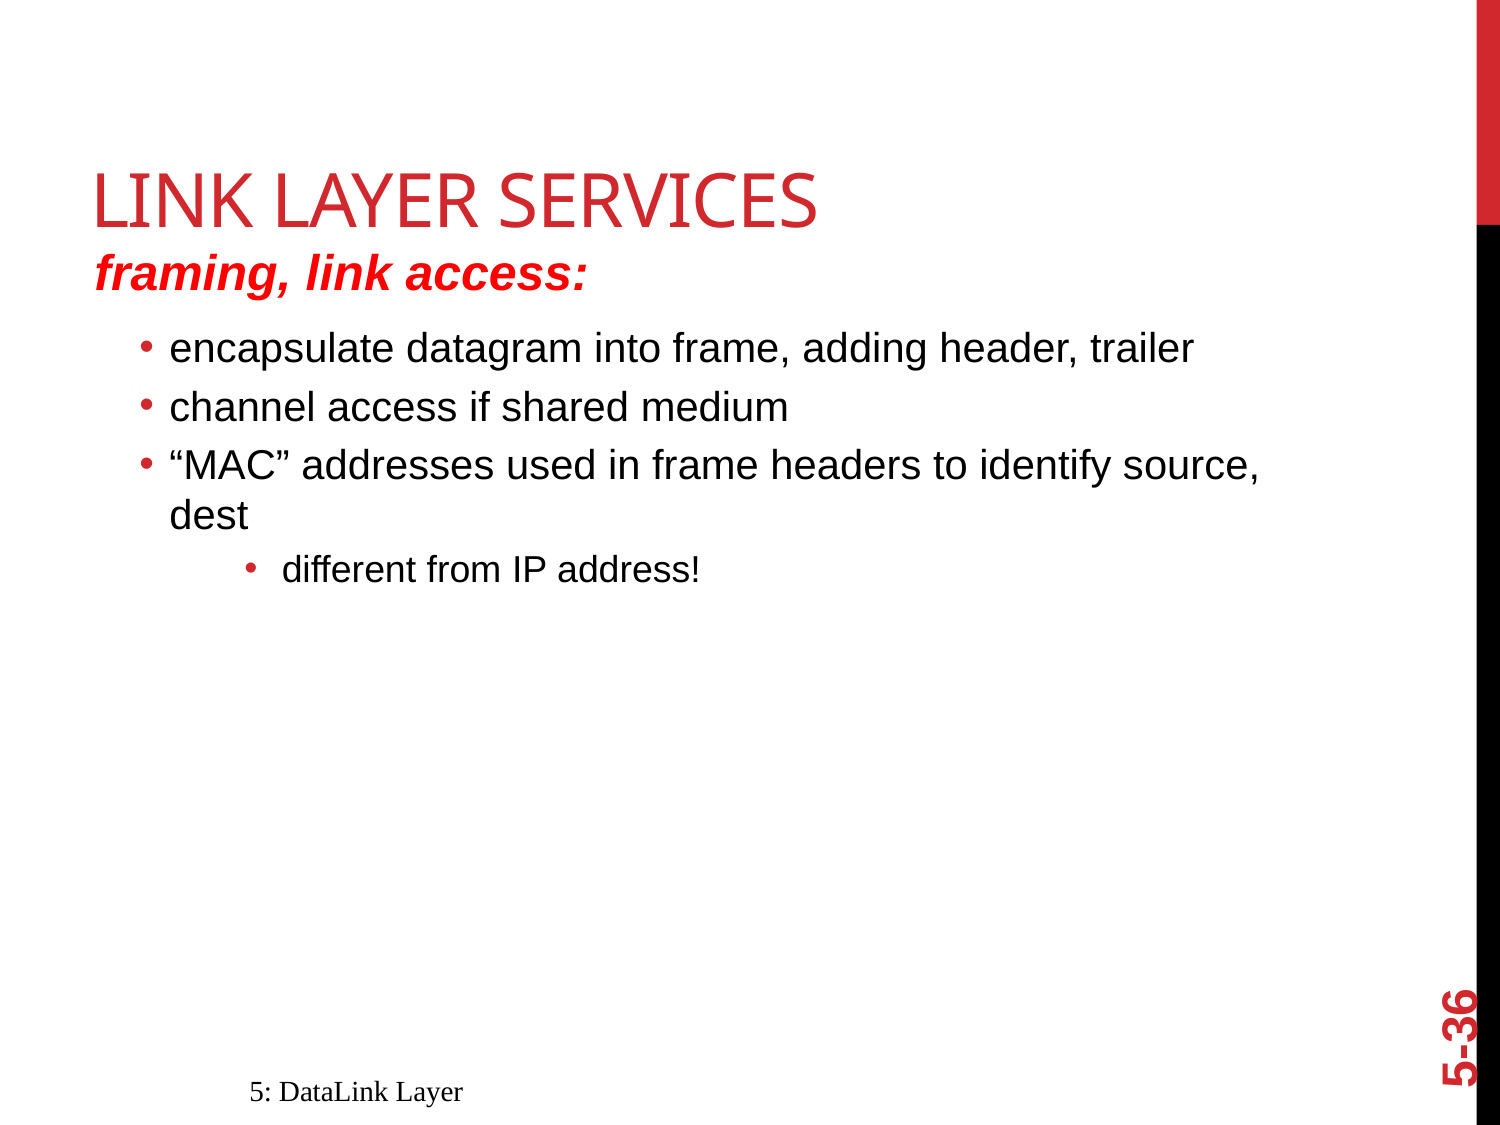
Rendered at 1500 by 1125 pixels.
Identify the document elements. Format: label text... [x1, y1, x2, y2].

footer 5: DataLink Layer [75, 1065, 638, 1112]
slide_number 5-36 [1427, 887, 1488, 1104]
list framing, link access: encapsulate datagram into frame, adding header, trailer channel access if shared medium “MAC” addresses used in frame headers to identify source, dest different from IP address! [79, 232, 1355, 996]
title Link Layer Services [75, 25, 1025, 250]
